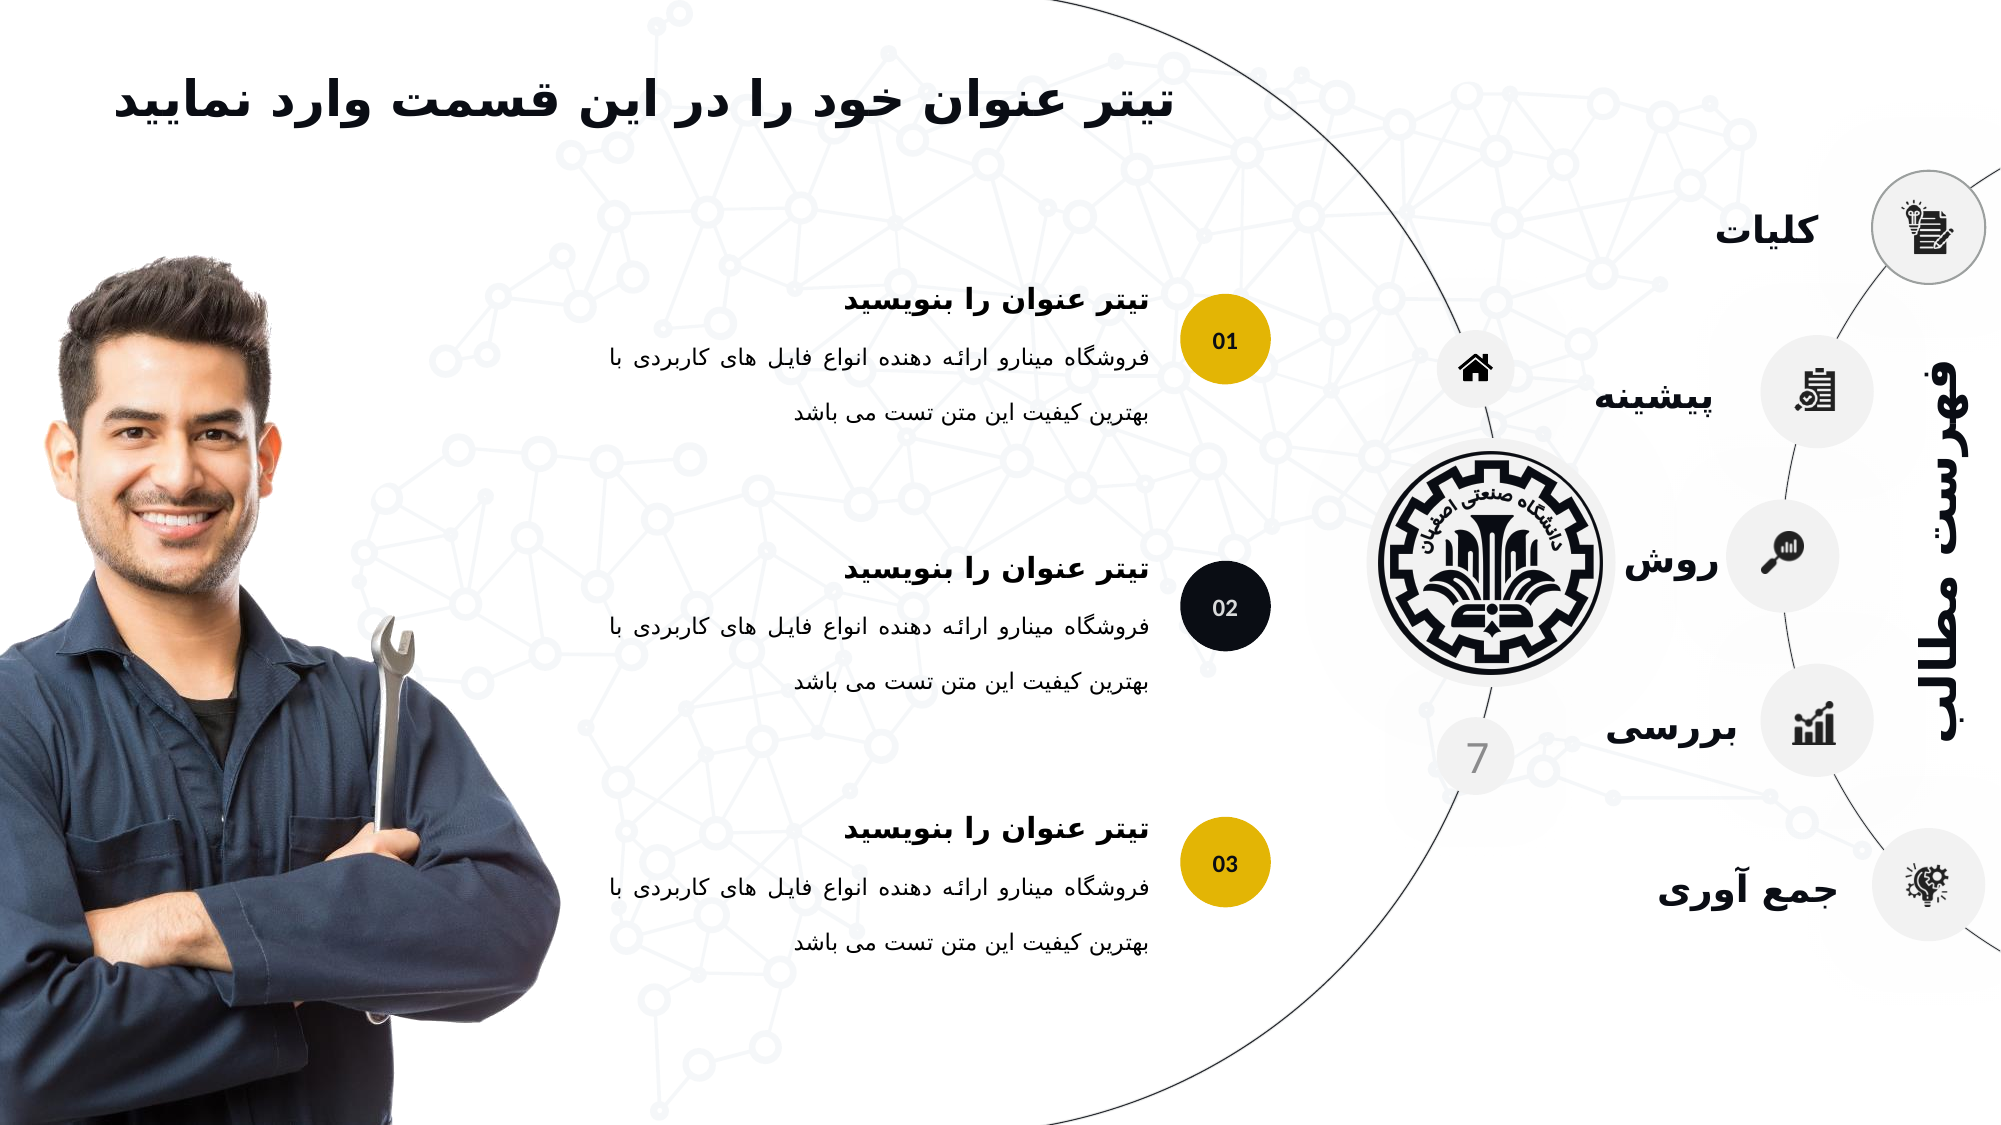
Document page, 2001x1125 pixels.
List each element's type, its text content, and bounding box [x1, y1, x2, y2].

text_box فهرست مطالب [1899, 328, 1974, 776]
text_box تیتر عنوان خود را در این قسمت وارد نمایید [37, 58, 1254, 134]
slide_number 7 [1421, 727, 1535, 788]
picture [1792, 701, 1836, 745]
text_box تیتر عنوان را بنویسید فروشگاه مینارو ارائه دهنده انواع فایل های کاربردی با بهترین کیفیت این متن تست می باشد [591, 506, 1165, 702]
text_box پیشینه [1534, 363, 1774, 424]
picture [1905, 863, 1949, 907]
text_box جمع آوری [1628, 857, 1868, 918]
picture [1378, 451, 1603, 675]
text_box 03 [1179, 815, 1272, 909]
text_box تیتر عنوان را بنویسید فروشگاه مینارو ارائه دهنده انواع فایل های کاربردی با بهترین کیفیت این متن تست می باشد [591, 767, 1165, 962]
picture [1761, 531, 1804, 574]
picture [1792, 368, 1836, 412]
text_box 02 [1179, 559, 1272, 653]
text_box بررسی [1552, 694, 1792, 755]
picture [1458, 350, 1493, 385]
picture [0, 226, 590, 1125]
text_box 01 [1179, 292, 1272, 386]
text_box تیتر عنوان را بنویسید فروشگاه مینارو ارائه دهنده انواع فایل های کاربردی با بهترین کیفیت این متن تست می باشد [591, 237, 1165, 433]
picture [1899, 198, 1955, 255]
text_box روش [1603, 528, 1792, 588]
text_box کلیات [1665, 198, 1868, 259]
